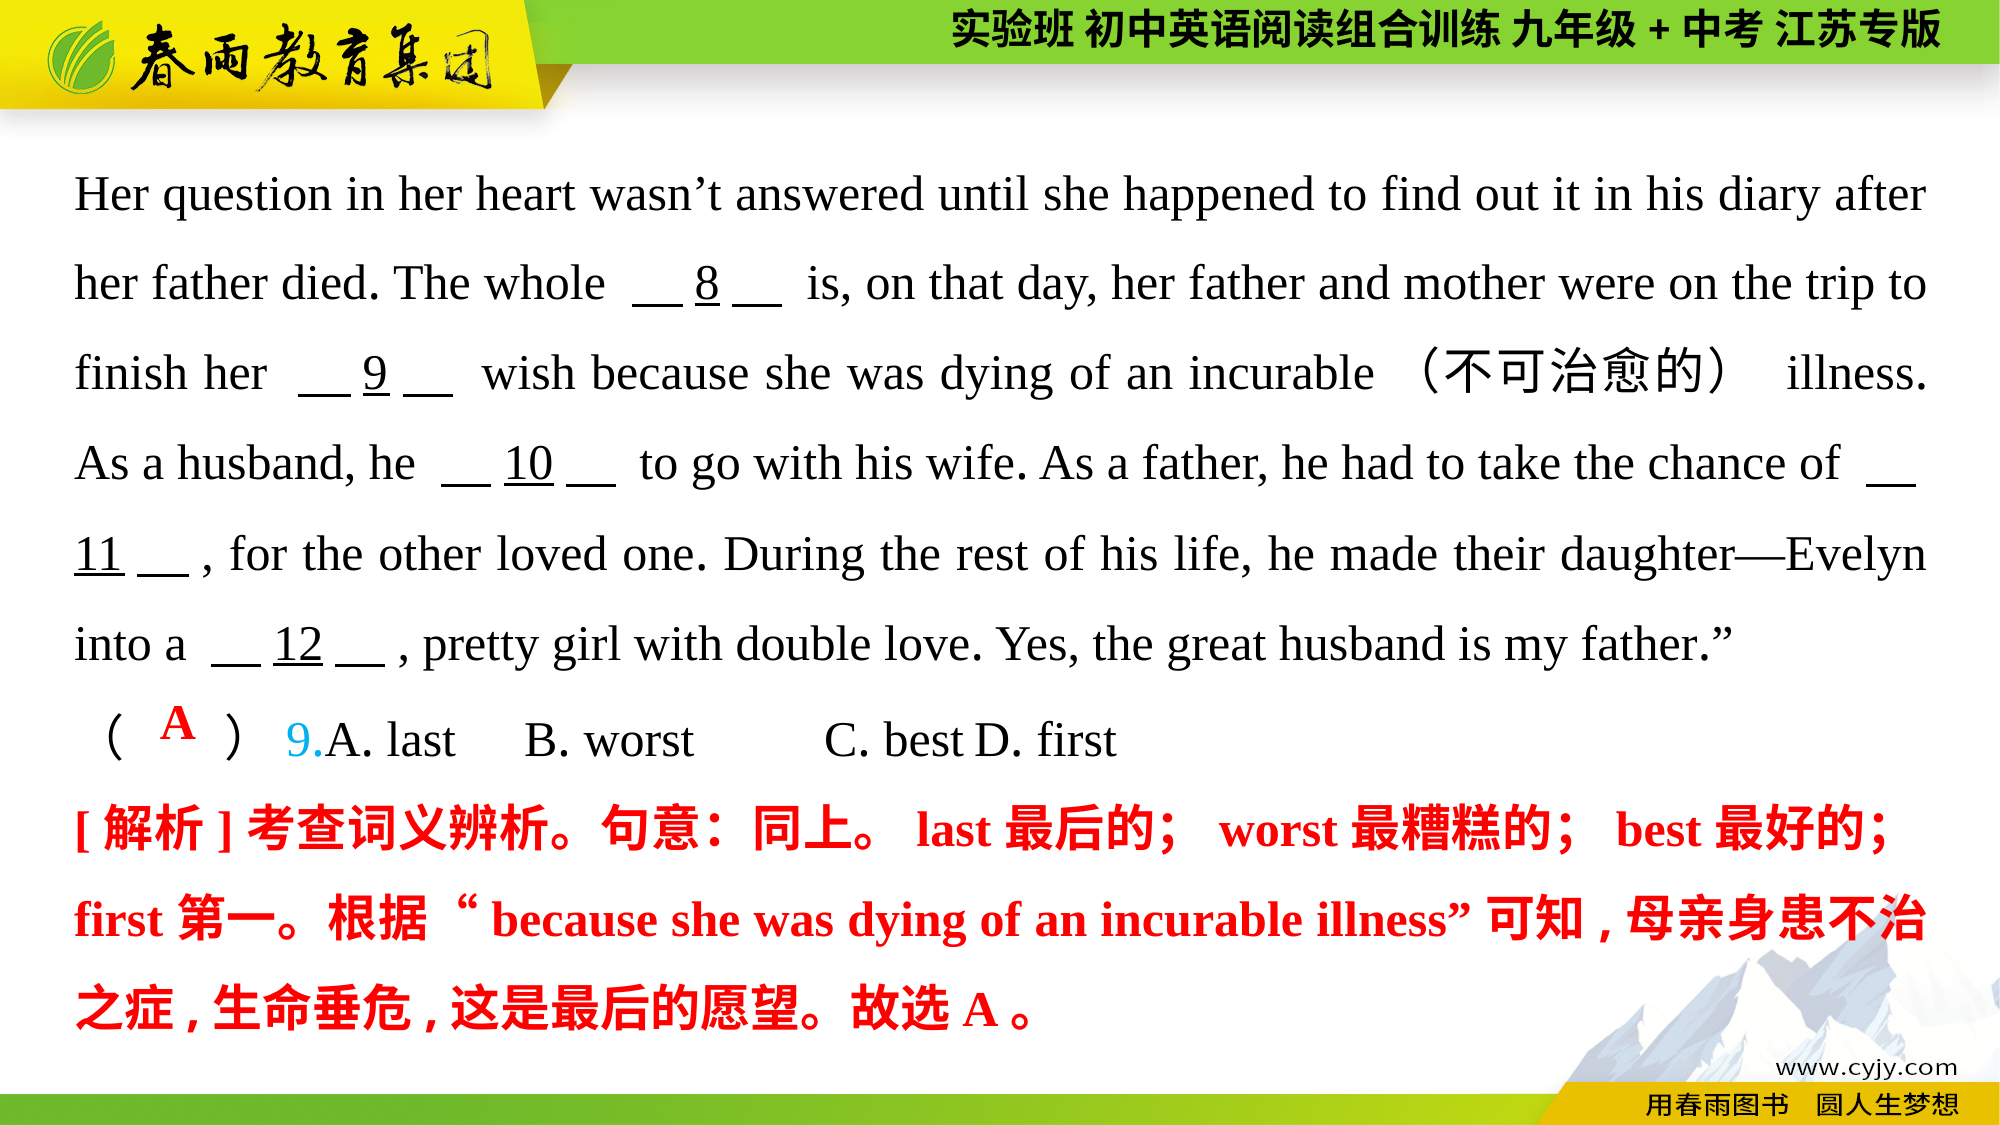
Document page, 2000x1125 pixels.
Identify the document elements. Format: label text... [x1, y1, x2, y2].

text_box （ ）9.A. last B. worst C. best D. first [59, 668, 1944, 758]
picture [0, 0, 2000, 1125]
list Her question in her heart wasn’t answered until she happened to find out it in his diary after her father died. The whole 8 is, on that day, her father and mother were on the trip to finish her 9 wish because she was dying of an incurable（不可治愈的） illness. As a husband, he 10 to go with his wife. As a father, he had to take the chance of 11 , for the other loved one. During the rest of his life, he made their daughter—Evelyn into a 12 , pretty girl with double love. Yes, the great husband is my father.” [59, 122, 1944, 668]
text_box [解析]考查词义辨析。句意：同上。last最后的；worst最糟糕的；best最好的；first第一。根据“because she was dying of an incurable illness”可知,母亲身患不治之症,生命垂危,这是最后的愿望。故选A。 [59, 758, 1944, 1044]
text_box A [145, 681, 212, 757]
